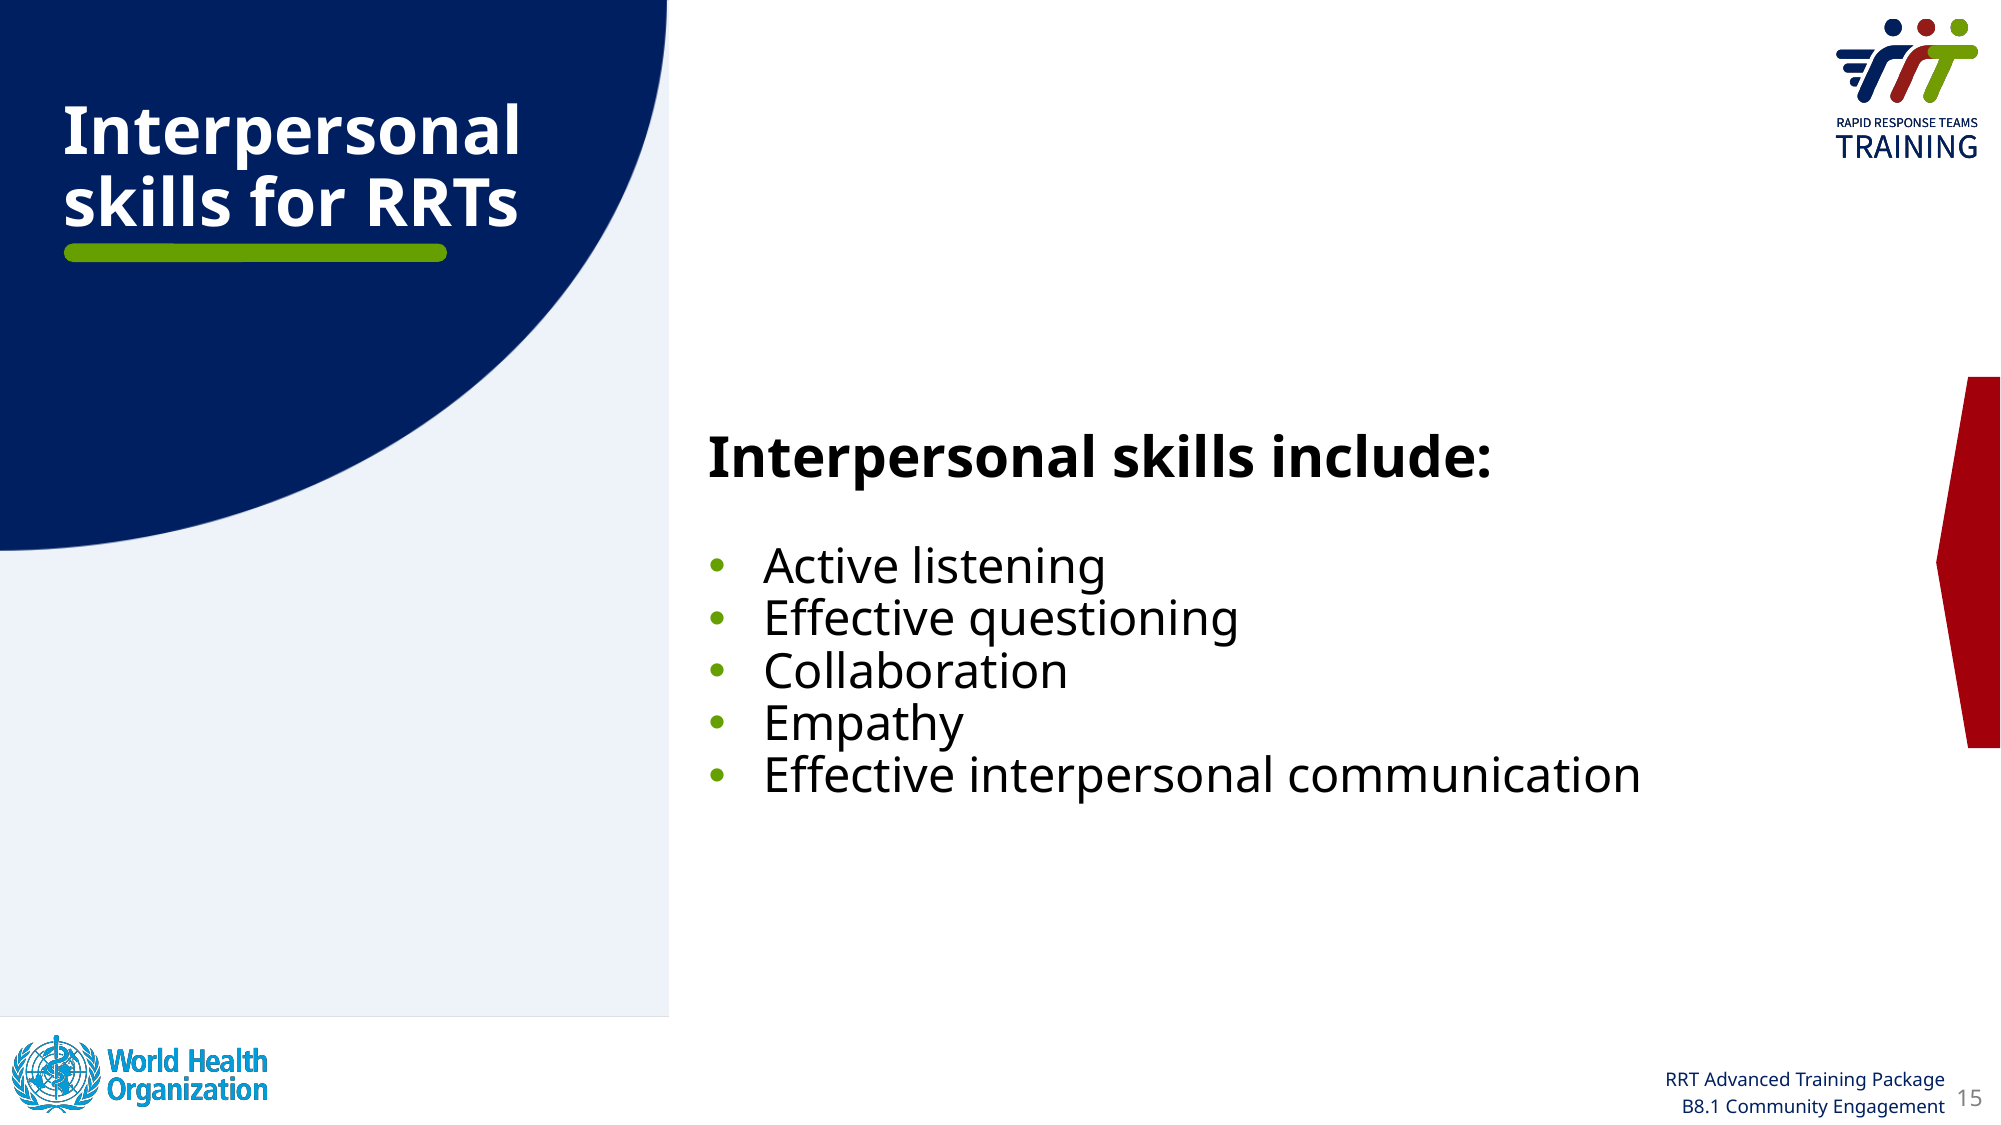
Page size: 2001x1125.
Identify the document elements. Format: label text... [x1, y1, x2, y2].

picture [46, 1056, 54, 1062]
picture [22, 1062, 26, 1077]
picture [0, 0, 669, 1018]
picture [50, 1108, 62, 1113]
list Interpersonal skills include: Active listening Effective questioning Collaboration Empathy Effective interpersonal communication [700, 309, 1937, 815]
picture [30, 1083, 37, 1091]
picture [71, 1053, 90, 1091]
picture [1835, 19, 1978, 167]
picture [12, 1083, 48, 1113]
picture [34, 1054, 43, 1078]
picture [24, 1054, 36, 1087]
text_box Interpersonal skills for RRTs [63, 103, 600, 242]
picture [59, 1035, 267, 1113]
picture [40, 1062, 47, 1070]
picture [12, 1035, 54, 1068]
picture [36, 1088, 78, 1105]
text_box [63, 243, 448, 263]
